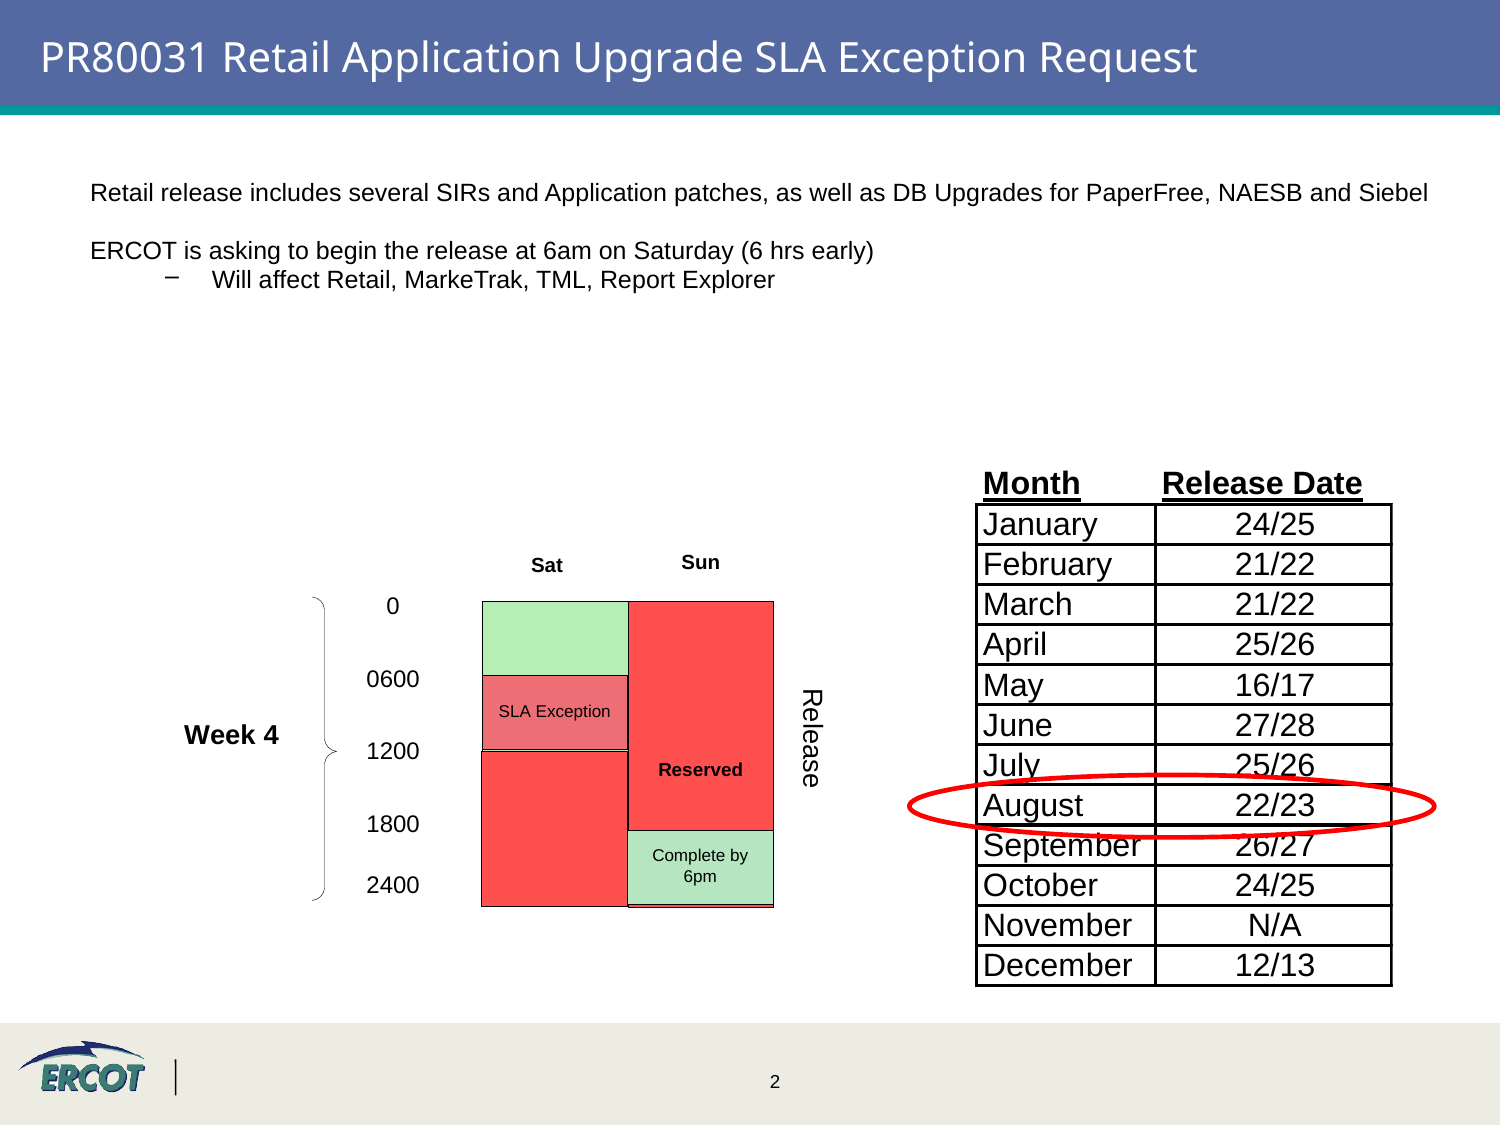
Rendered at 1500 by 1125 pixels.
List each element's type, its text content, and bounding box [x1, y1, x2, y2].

text_box [1398, 790, 1435, 823]
title PR80031 Retail Application Upgrade SLA Exception Request [24, 0, 1451, 113]
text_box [112, 474, 926, 910]
text_box [929, 786, 969, 827]
picture [974, 462, 1394, 988]
picture [10, 1031, 151, 1111]
list Retail release includes several SIRs and Application patches, as well as DB Upgrades for PaperFree, NAESB and Siebel ERCOT is asking to begin the release at 6am on Saturday (6 hrs early) Will affect Retail, MarkeTrak, TML, Report Explorer [74, 174, 1451, 399]
